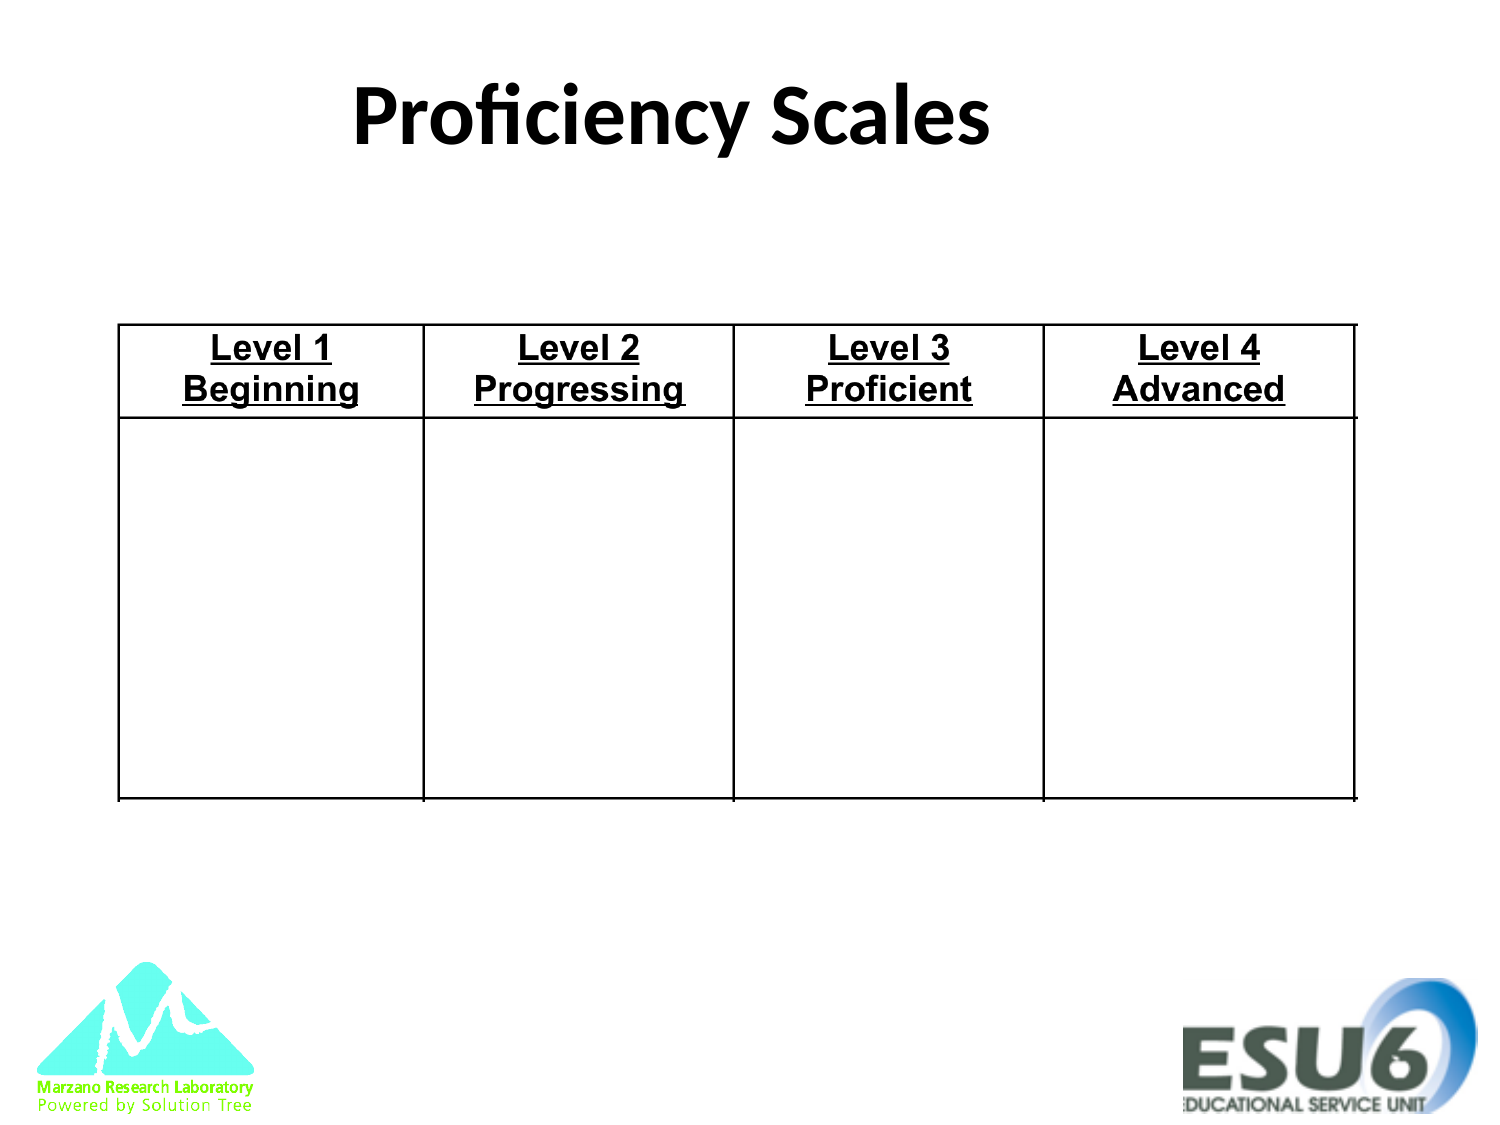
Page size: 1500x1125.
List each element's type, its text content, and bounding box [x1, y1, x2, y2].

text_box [99, 287, 1368, 838]
picture [1183, 978, 1478, 1114]
text_box Proficiency Scales [337, 49, 1138, 170]
picture [37, 962, 254, 1114]
